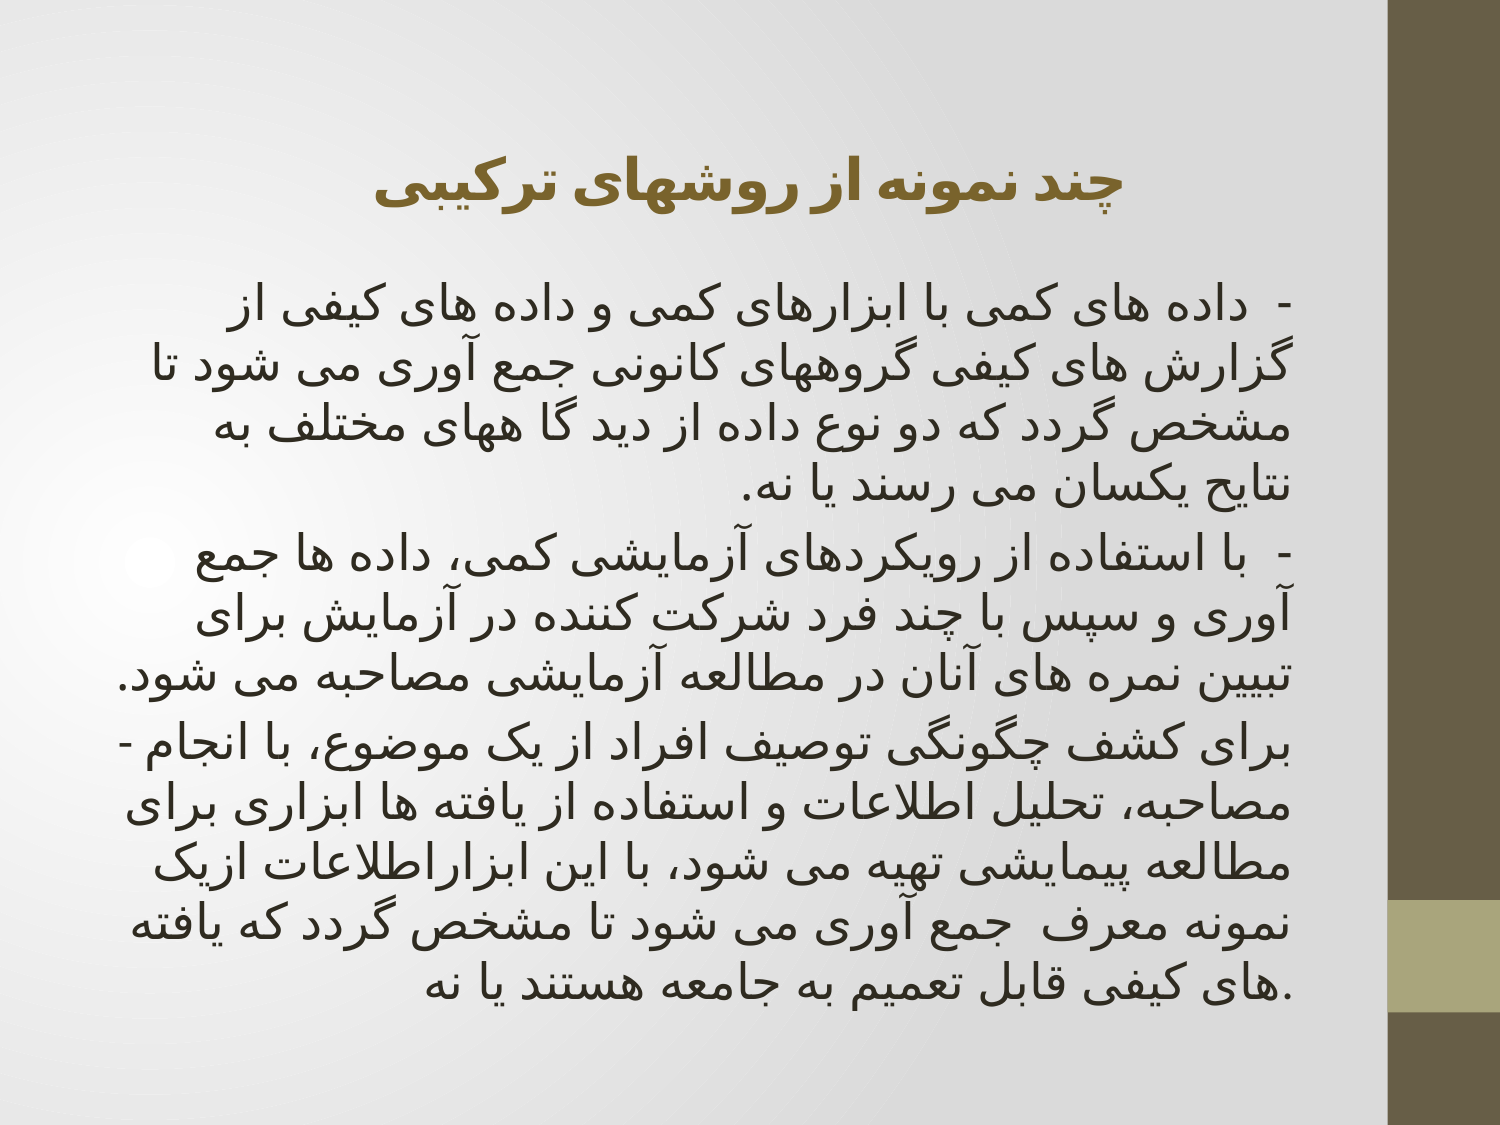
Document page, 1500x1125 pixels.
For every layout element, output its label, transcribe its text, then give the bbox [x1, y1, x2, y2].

title چند نمونه از روشهای ترکیبی [112, 78, 1388, 220]
subtitle - داده های کمی با ابزارهای کمی و داده های کیفی از گزارش های کیفی گروههای کانونی جمع آوری می شود تا مشخص گردد که دو نوع داده از دید گا ههای مختلف به نتایح یکسان می رسند یا نه. - با استفاده از رویکردهای آزمایشی کمی، داده ها جمع آوری و سپس با چند فرد شرکت کننده در آزمایش برای تبیین نمره های آنان در مطالعه آزمایشی مصاحبه می شود. - برای کشف چگونگی توصیف افراد از یک موضوع، با انجام مصاحبه، تحلیل اطلاعات و استفاده از یافته ها ابزاری برای مطالعه پیمایشی تهیه می شود، با این ابزاراطلاعات ازیک نمونه معرف جمع آوری می شود تا مشخص گردد که یافته های کیفی قابل تعمیم به جامعه هستند یا نه. [99, 262, 1309, 975]
